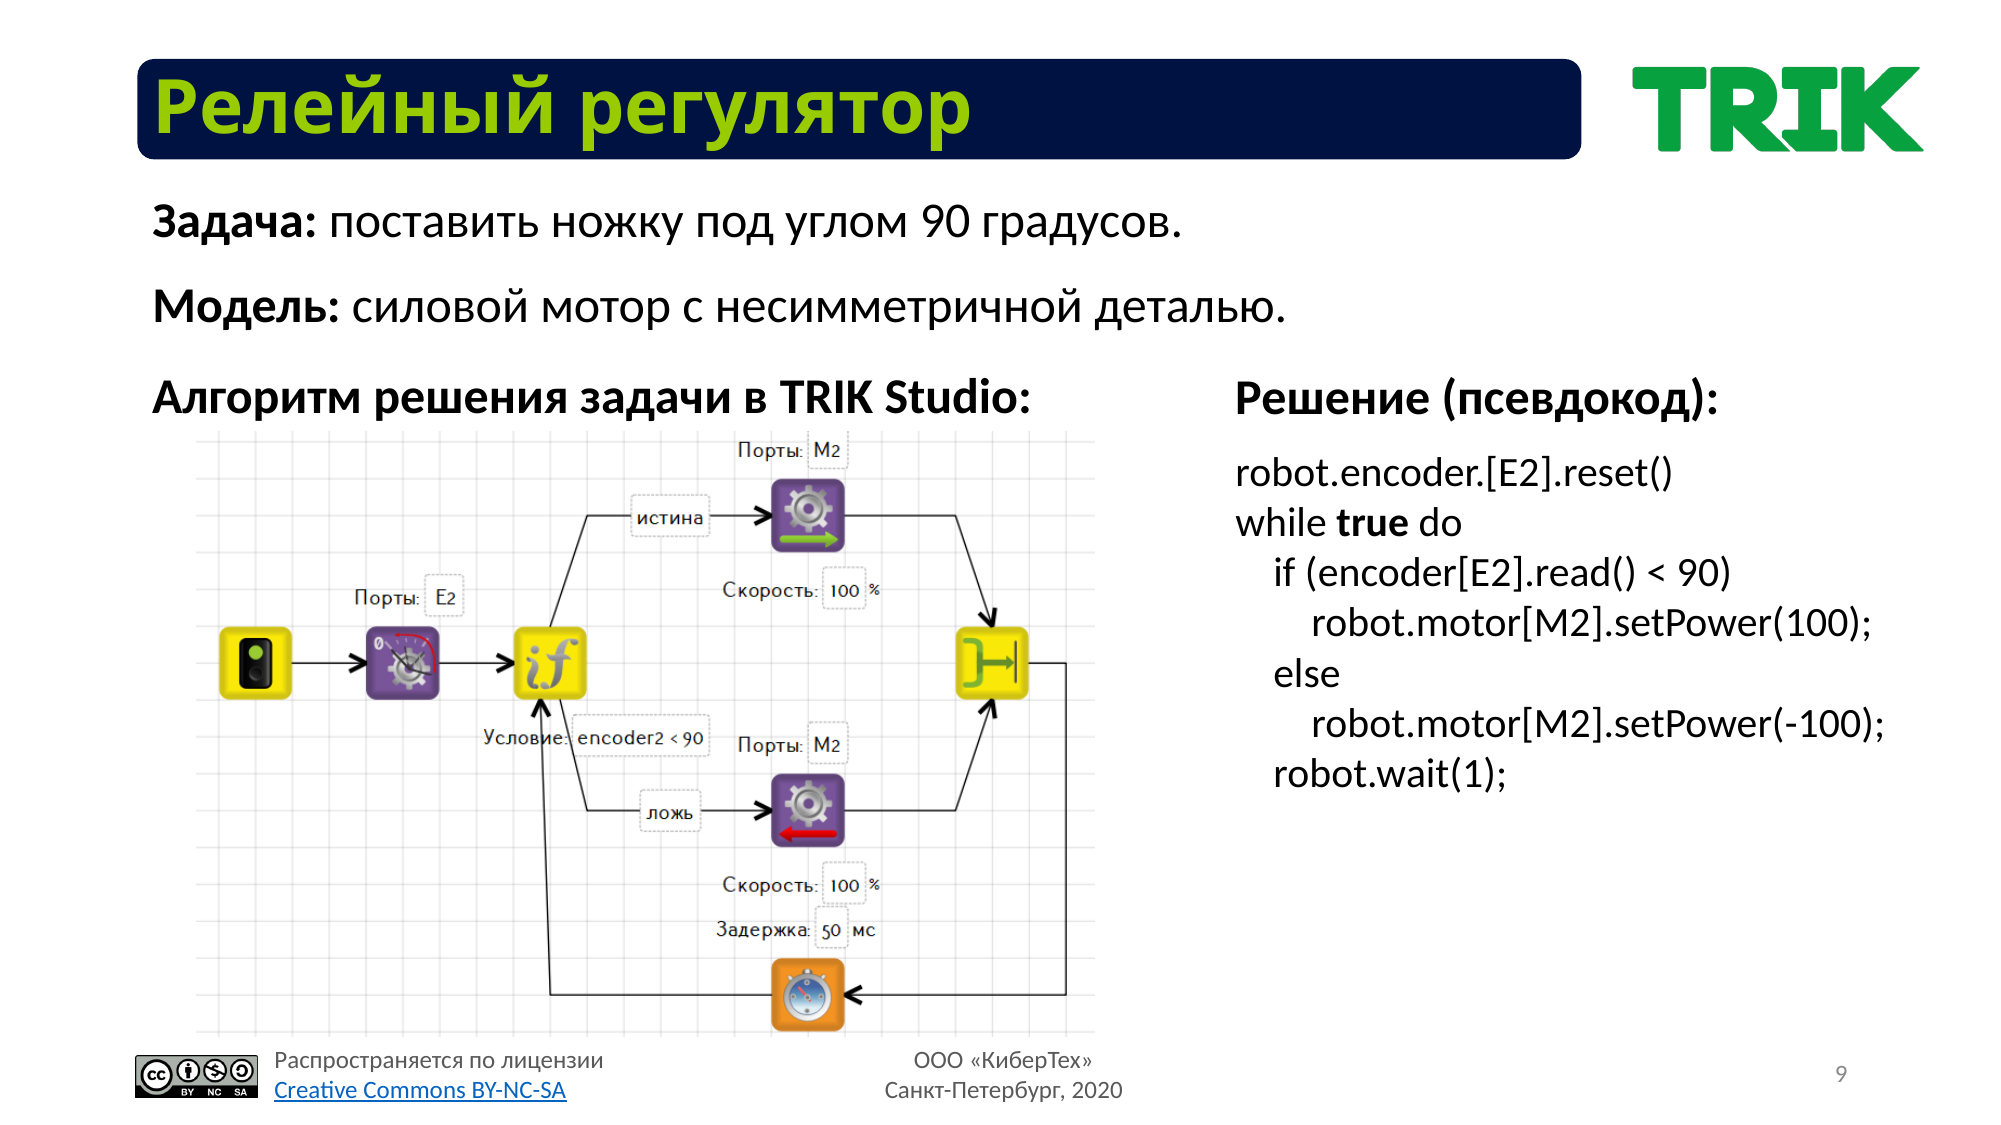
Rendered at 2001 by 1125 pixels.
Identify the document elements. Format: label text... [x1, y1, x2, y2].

slide_number 9 [1412, 1042, 1863, 1103]
text_box robot.encoder.[E2].reset() while true do if (encoder[E2].read() < 90) robot.motor[M2].setPower(100); else robot.motor[M2].setPower(-100); robot.wait(1); [1220, 437, 2000, 867]
title Релейный регулятор [137, 61, 1582, 163]
picture [196, 431, 1095, 1037]
text_box Решение (псевдокод): [1220, 357, 1769, 432]
text_box Алгоритм решения задачи в TRIK Studio: [137, 356, 1071, 431]
picture [135, 1055, 258, 1098]
text_box Модель: силовой мотор с несимметричной деталью. [137, 265, 1568, 340]
picture [1631, 64, 1924, 154]
text_box Задача: поставить ножку под углом 90 градусов. [137, 180, 1568, 255]
